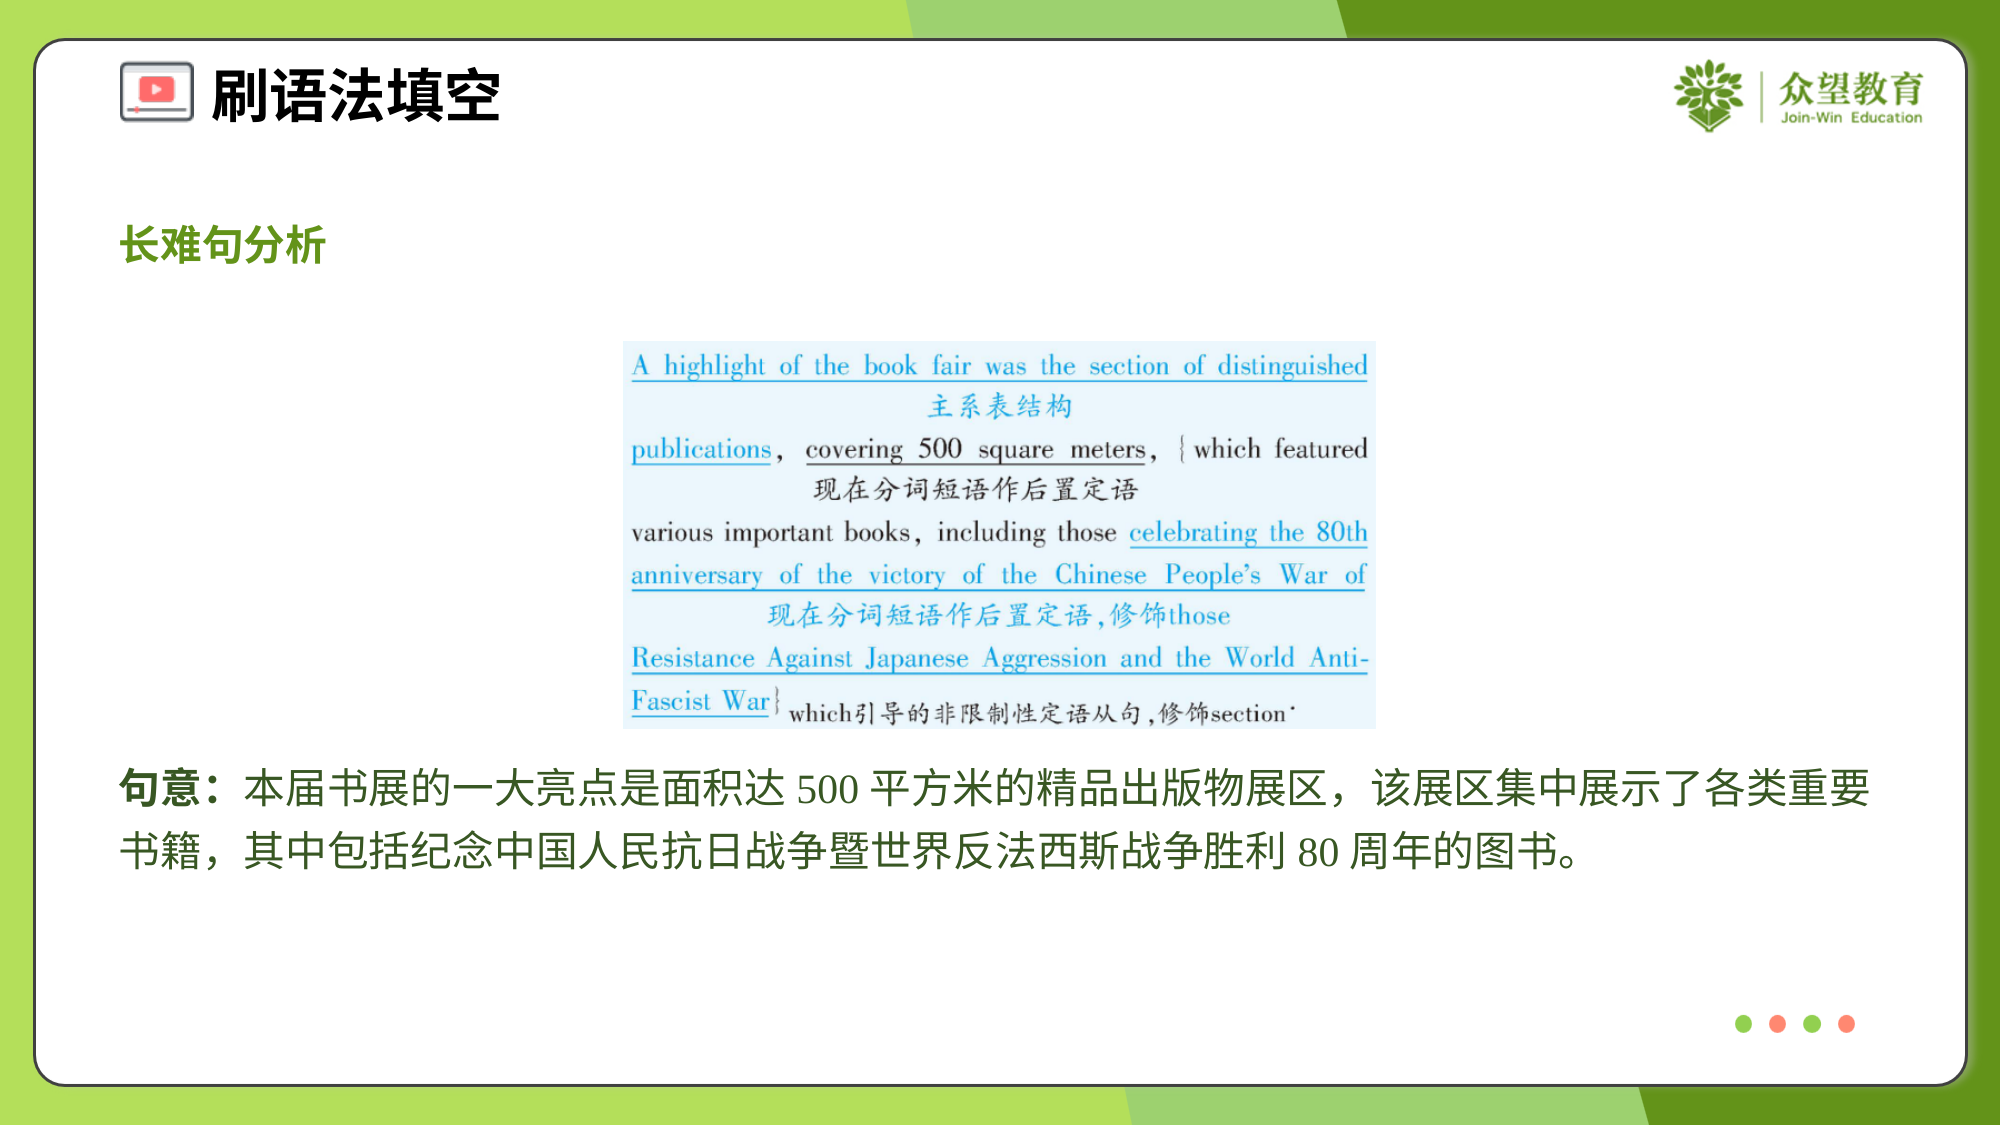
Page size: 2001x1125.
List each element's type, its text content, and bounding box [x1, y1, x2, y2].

picture [0, 0, 2000, 1125]
text_box 句意：本届书展的一大亮点是面积达500平方米的精品出版物展区，该展区集中展示了各类重要书籍，其中包括纪念中国人民抗日战争暨世界反法西斯战争胜利80周年的图书。 [118, 749, 1883, 870]
text_box 长难句分析 [118, 206, 1883, 395]
